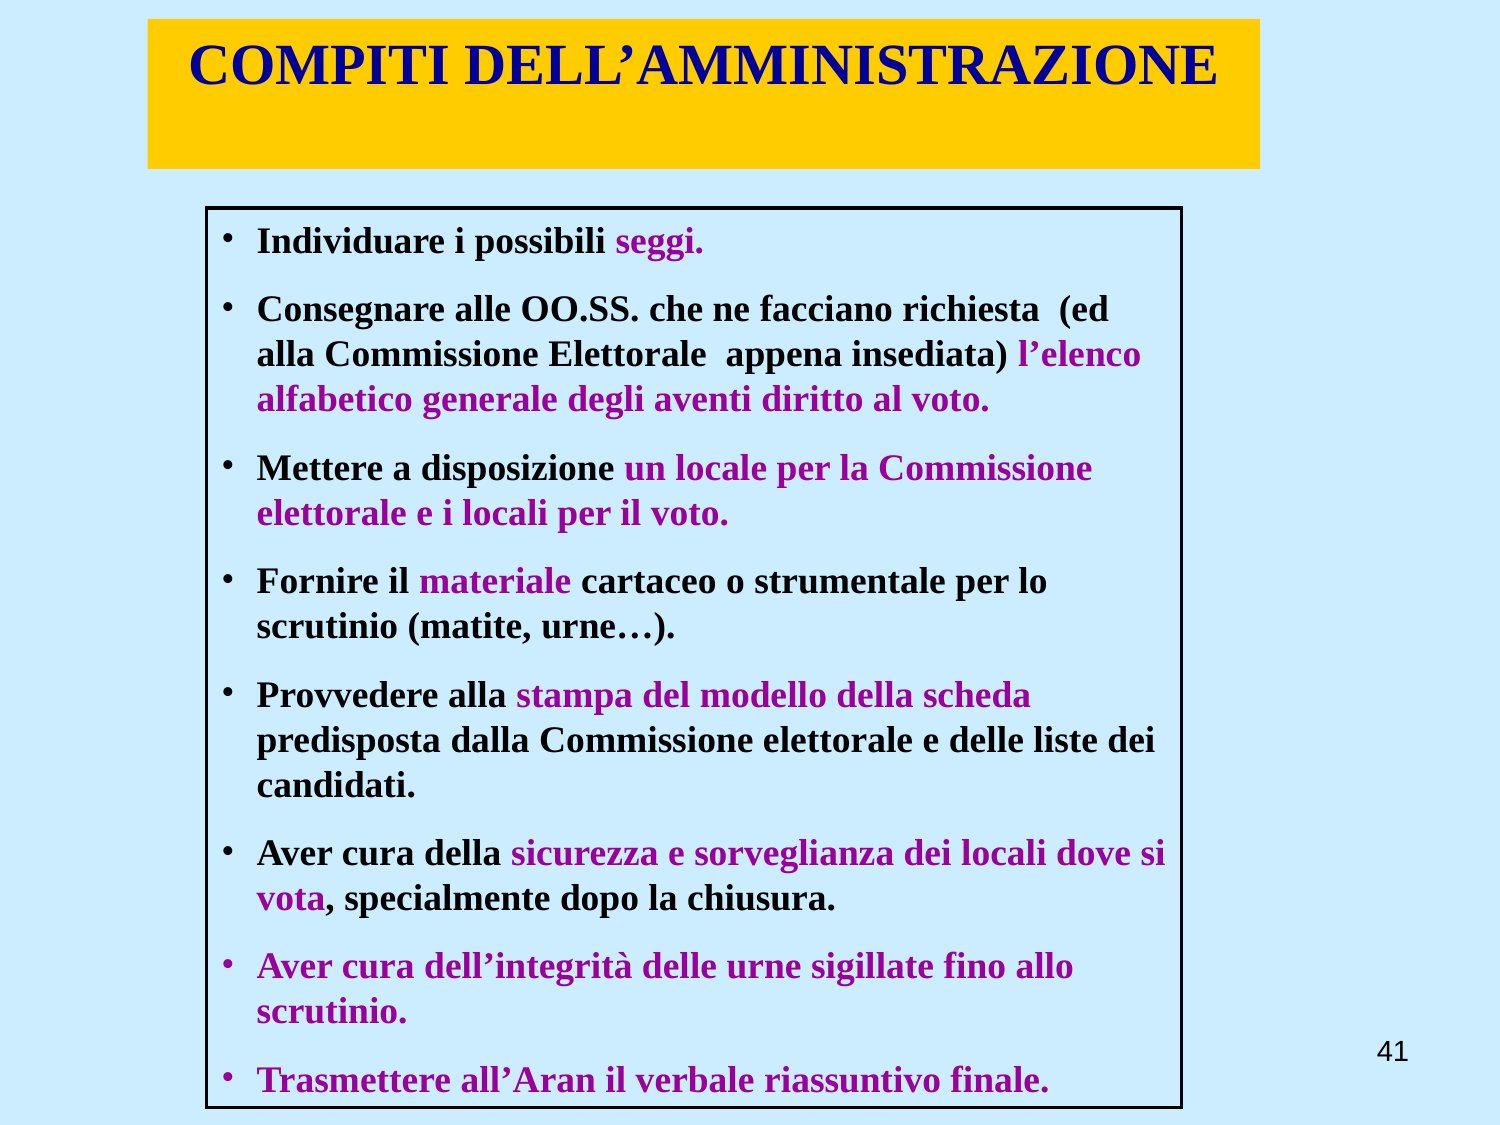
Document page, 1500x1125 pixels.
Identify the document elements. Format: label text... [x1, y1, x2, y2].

text_box Individuare i possibili seggi. Consegnare alle OO.SS. che ne facciano richiesta (ed alla Commissione Elettorale appena insediata) l’elenco alfabetico generale degli aventi diritto al voto. Mettere a disposizione un locale per la Commissione elettorale e i locali per il voto. Fornire il materiale cartaceo o strumentale per lo scrutinio (matite, urne…). Provvedere alla stampa del modello della scheda predisposta dalla Commissione elettorale e delle liste dei candidati. Aver cura della sicurezza e sorveglianza dei locali dove si vota, specialmente dopo la chiusura. Aver cura dell’integrità delle urne sigillate fino allo scrutinio. Trasmettere all’Aran il verbale riassuntivo finale. [206, 208, 1182, 1108]
slide_number 41 [1182, 1024, 1425, 1103]
text_box [50, 787, 325, 883]
text_box COMPITI DELL’AMMINISTRAZIONE [147, 18, 1261, 169]
